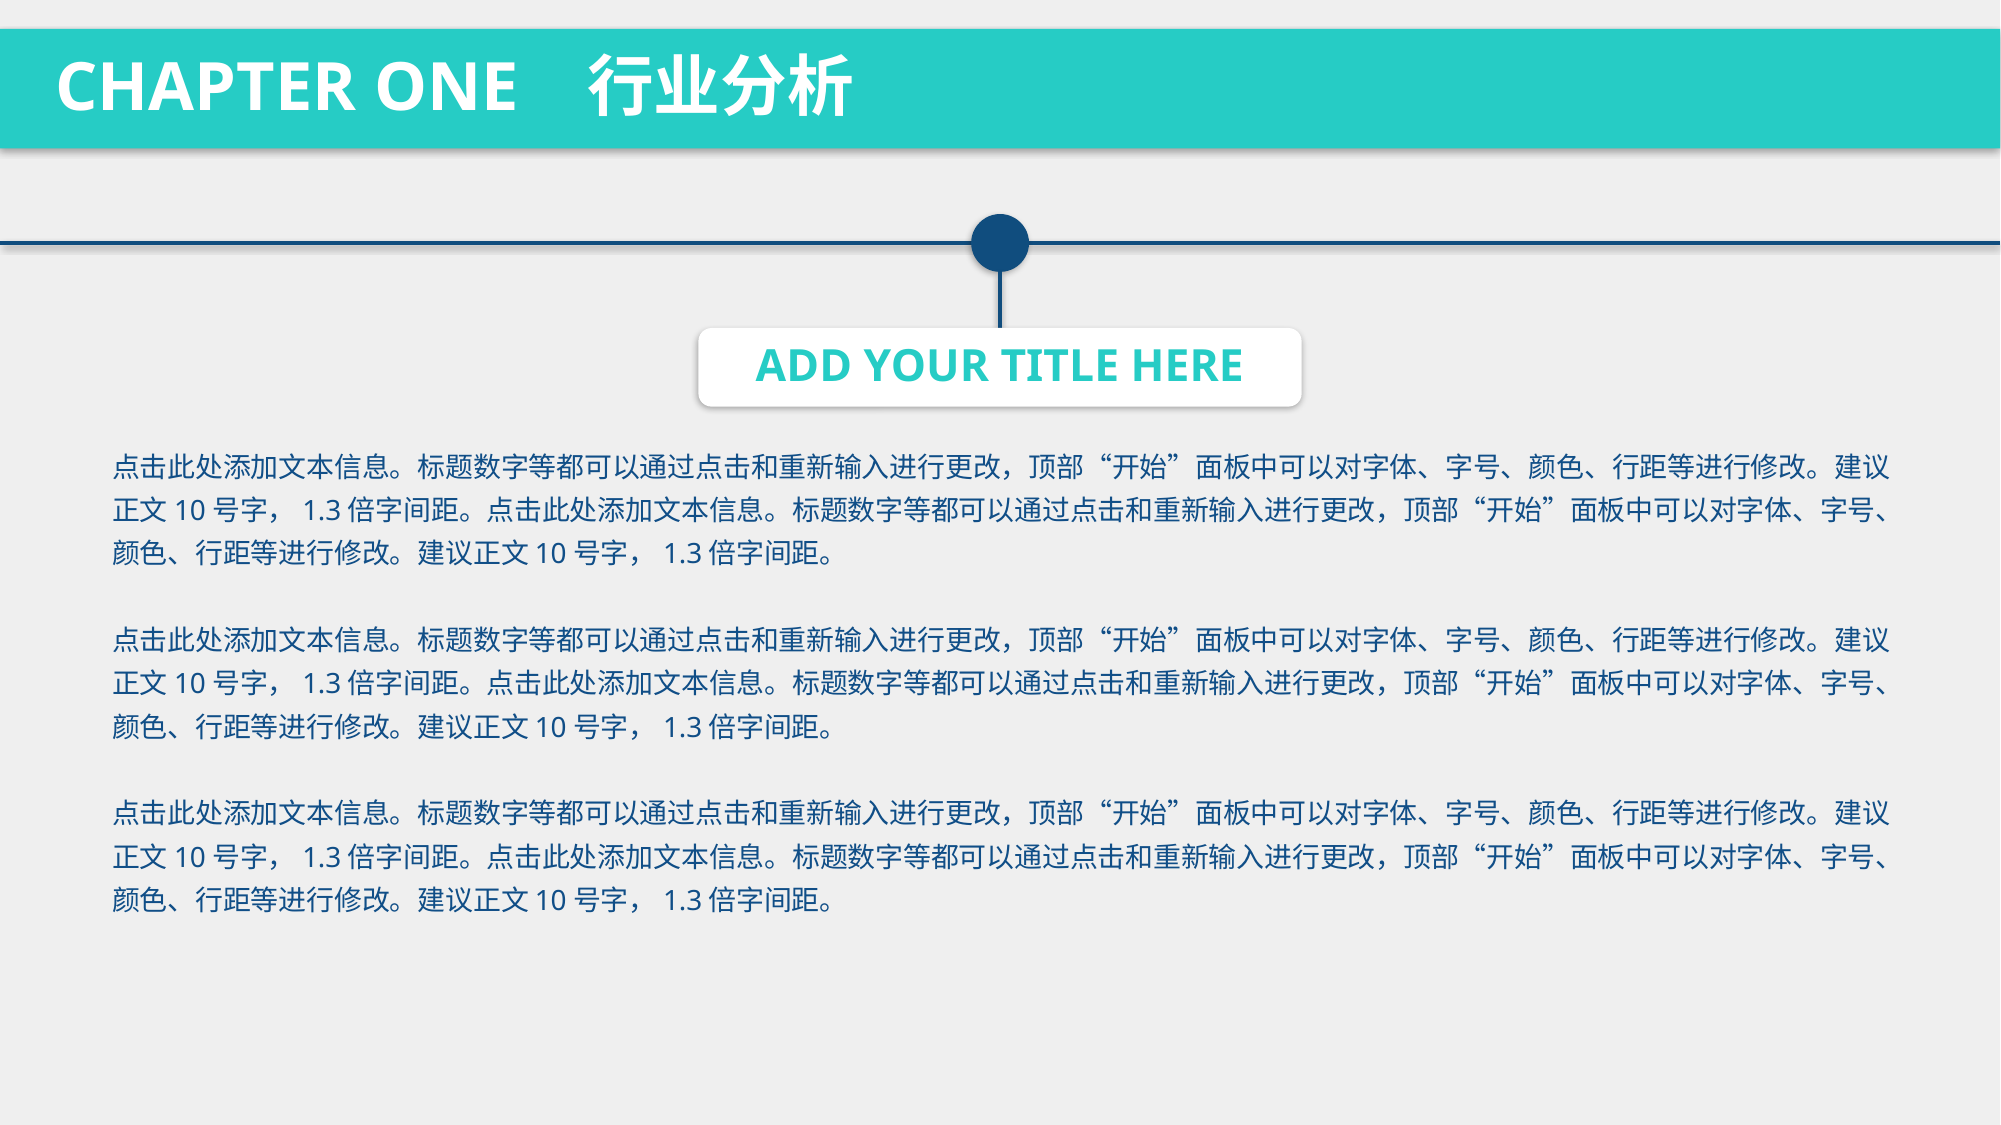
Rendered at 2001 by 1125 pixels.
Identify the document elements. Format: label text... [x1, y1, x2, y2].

text_box [973, 255, 1028, 273]
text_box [698, 327, 1302, 407]
text_box 点击此处添加文本信息。标题数字等都可以通过点击和重新输入进行更改，顶部“开始”面板中可以对字体、字号、颜色、行距等进行修改。建议正文10号字，1.3倍字间距。点击此处添加文本信息。标题数字等都可以通过点击和重新输入进行更改，顶部“开始”面板中可以对字体、字号、颜色、行距等进行修改。建议正文10号字，1.3倍字间距。 点击此处添加文本信息。标题数字等都可以通过点击和重新输入进行更改，顶部“开始”面板中可以对字体、字号、颜色、行距等进行修改。建议正文10号字，1.3倍字间距。点击此处添加文本信息。标题数字等都可以通过点击和重新输入进行更改，顶部“开始”面板中可以对字体、字号、颜色、行距等进行修改。建议正文10号字，1.3倍字间距。 点击此处添加文本信息。标题数字等都可以通过点击和重新输入进行更改，顶部“开始”面板中可以对字体、字号、颜色、行距等进行修改。建议正文10号字，1.3倍字间距。点击此处添加文本信息。标题数字等都可以通过点击和重新输入进行更改，顶部“开始”面板中可以对字体、字号、颜色、行距等进行修改。建议正文10号字，1.3倍字间距。 [97, 431, 1903, 964]
text_box [0, 28, 2001, 149]
text_box CHAPTER ONE 行业分析 [40, 36, 1029, 132]
text_box [970, 213, 1030, 242]
